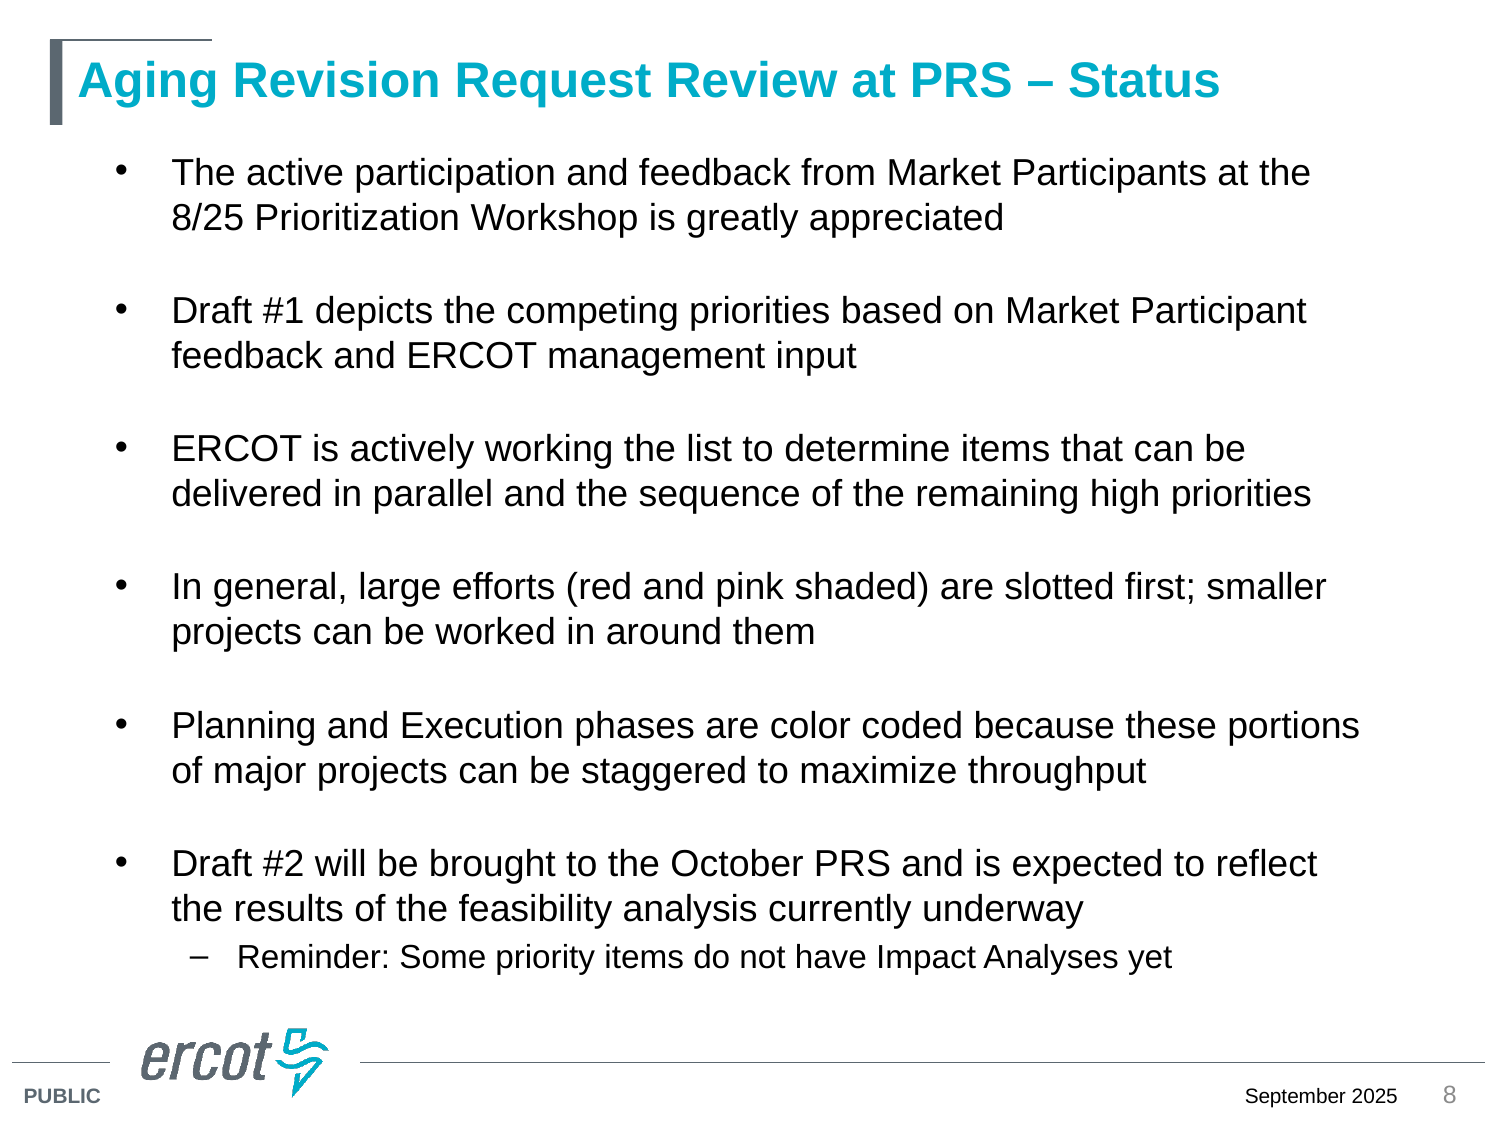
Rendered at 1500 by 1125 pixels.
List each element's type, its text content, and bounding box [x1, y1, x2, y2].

slide_number 8 [1412, 1076, 1488, 1112]
picture [137, 1024, 332, 1100]
list The active participation and feedback from Market Participants at the 8/25 Prioritization Workshop is greatly appreciated Draft #1 depicts the competing priorities based on Market Participant feedback and ERCOT management input ERCOT is actively working the list to determine items that can be delivered in parallel and the sequence of the remaining high priorities In general, large efforts (red and pink shaded) are slotted first; smaller projects can be worked in around them Planning and Execution phases are color coded because these portions of major projects can be staggered to maximize throughput Draft #2 will be brought to the October PRS and is expected to reflect the results of the feasibility analysis currently underway Reminder: Some priority items do not have Impact Analyses yet [99, 139, 1388, 990]
title Aging Revision Request Review at PRS – Status [62, 39, 1263, 125]
